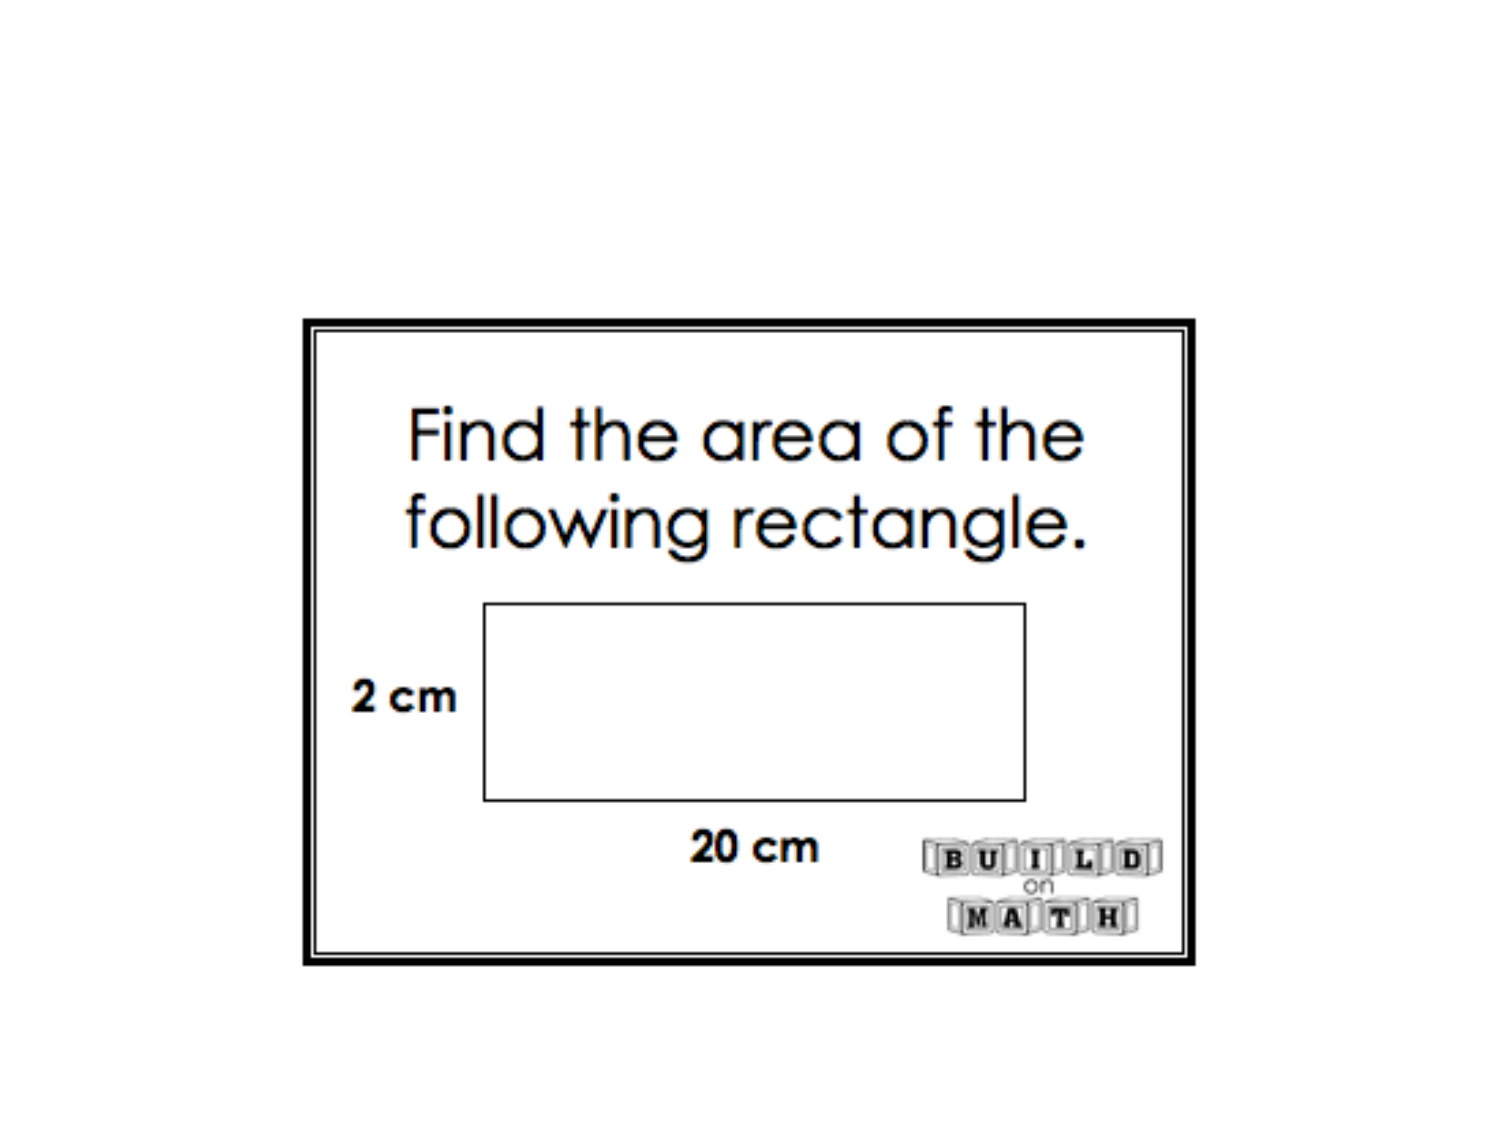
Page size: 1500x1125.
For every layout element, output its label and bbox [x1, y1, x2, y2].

list [74, 262, 1426, 1006]
